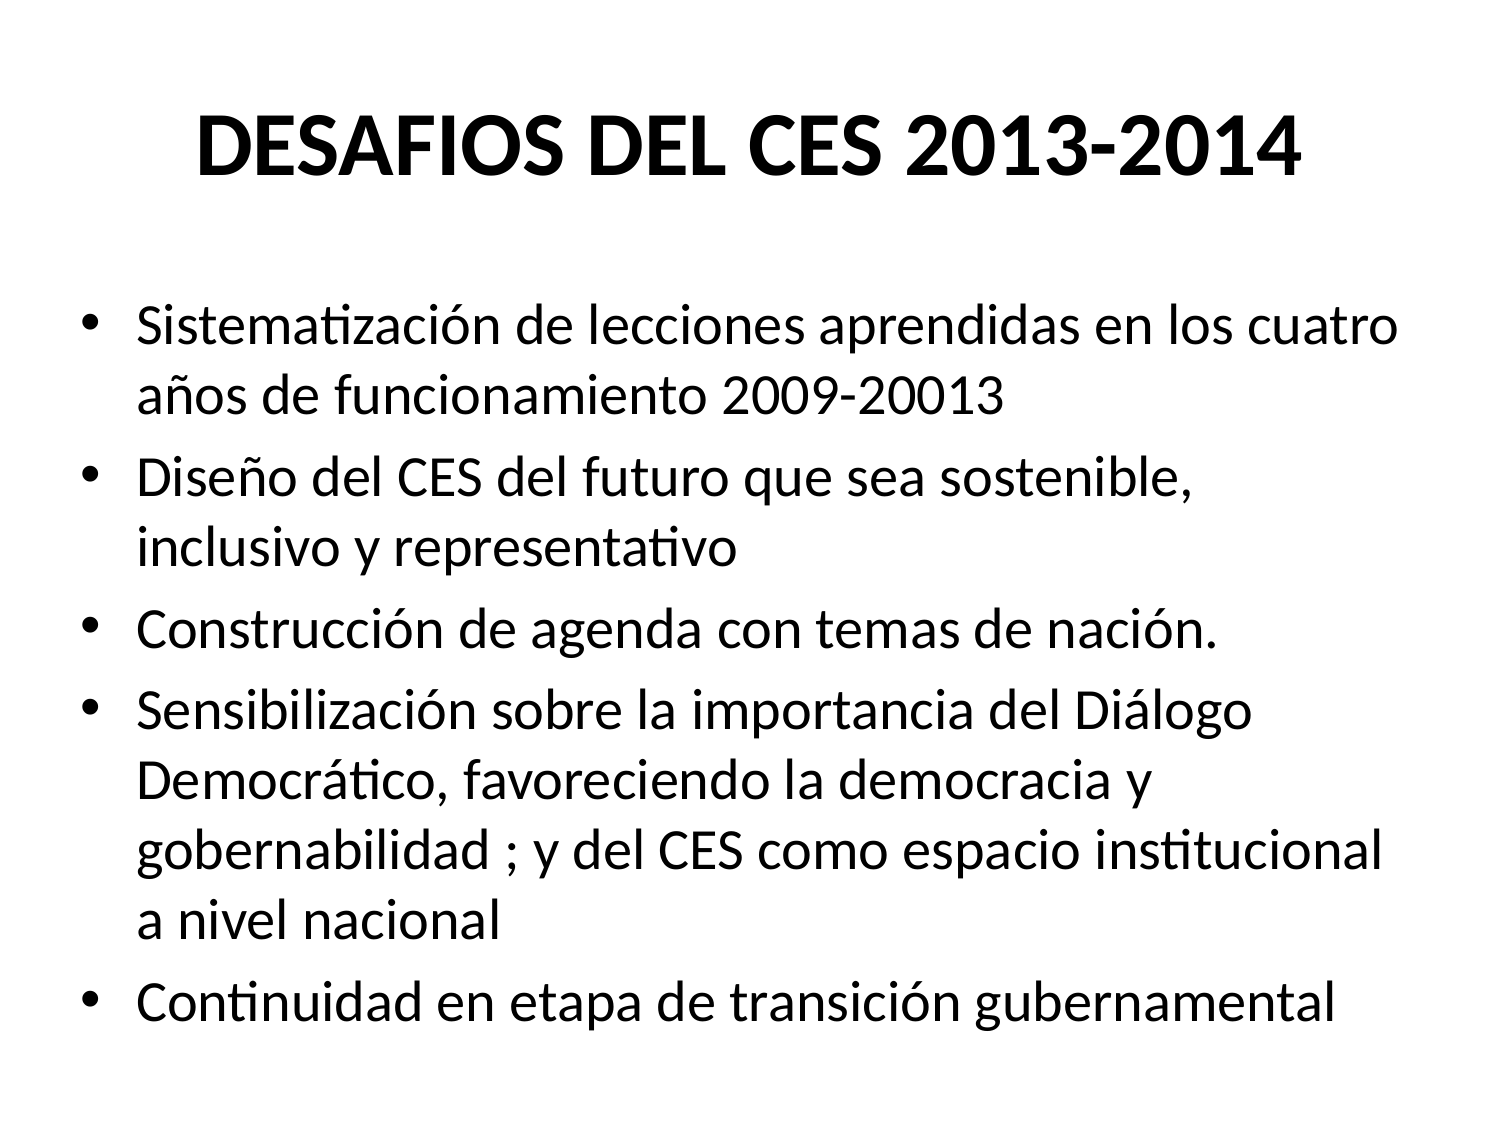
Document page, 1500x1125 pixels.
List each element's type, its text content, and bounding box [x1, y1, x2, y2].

list Sistematización de lecciones aprendidas en los cuatro años de funcionamiento 2009-20013 Diseño del CES del futuro que sea sostenible, inclusivo y representativo Construcción de agenda con temas de nación. Sensibilización sobre la importancia del Diálogo Democrático, favoreciendo la democracia y gobernabilidad ; y del CES como espacio institucional a nivel nacional Continuidad en etapa de transición gubernamental [64, 278, 1416, 1022]
title DESAFIOS DEL CES 2013-2014 [74, 44, 1426, 233]
